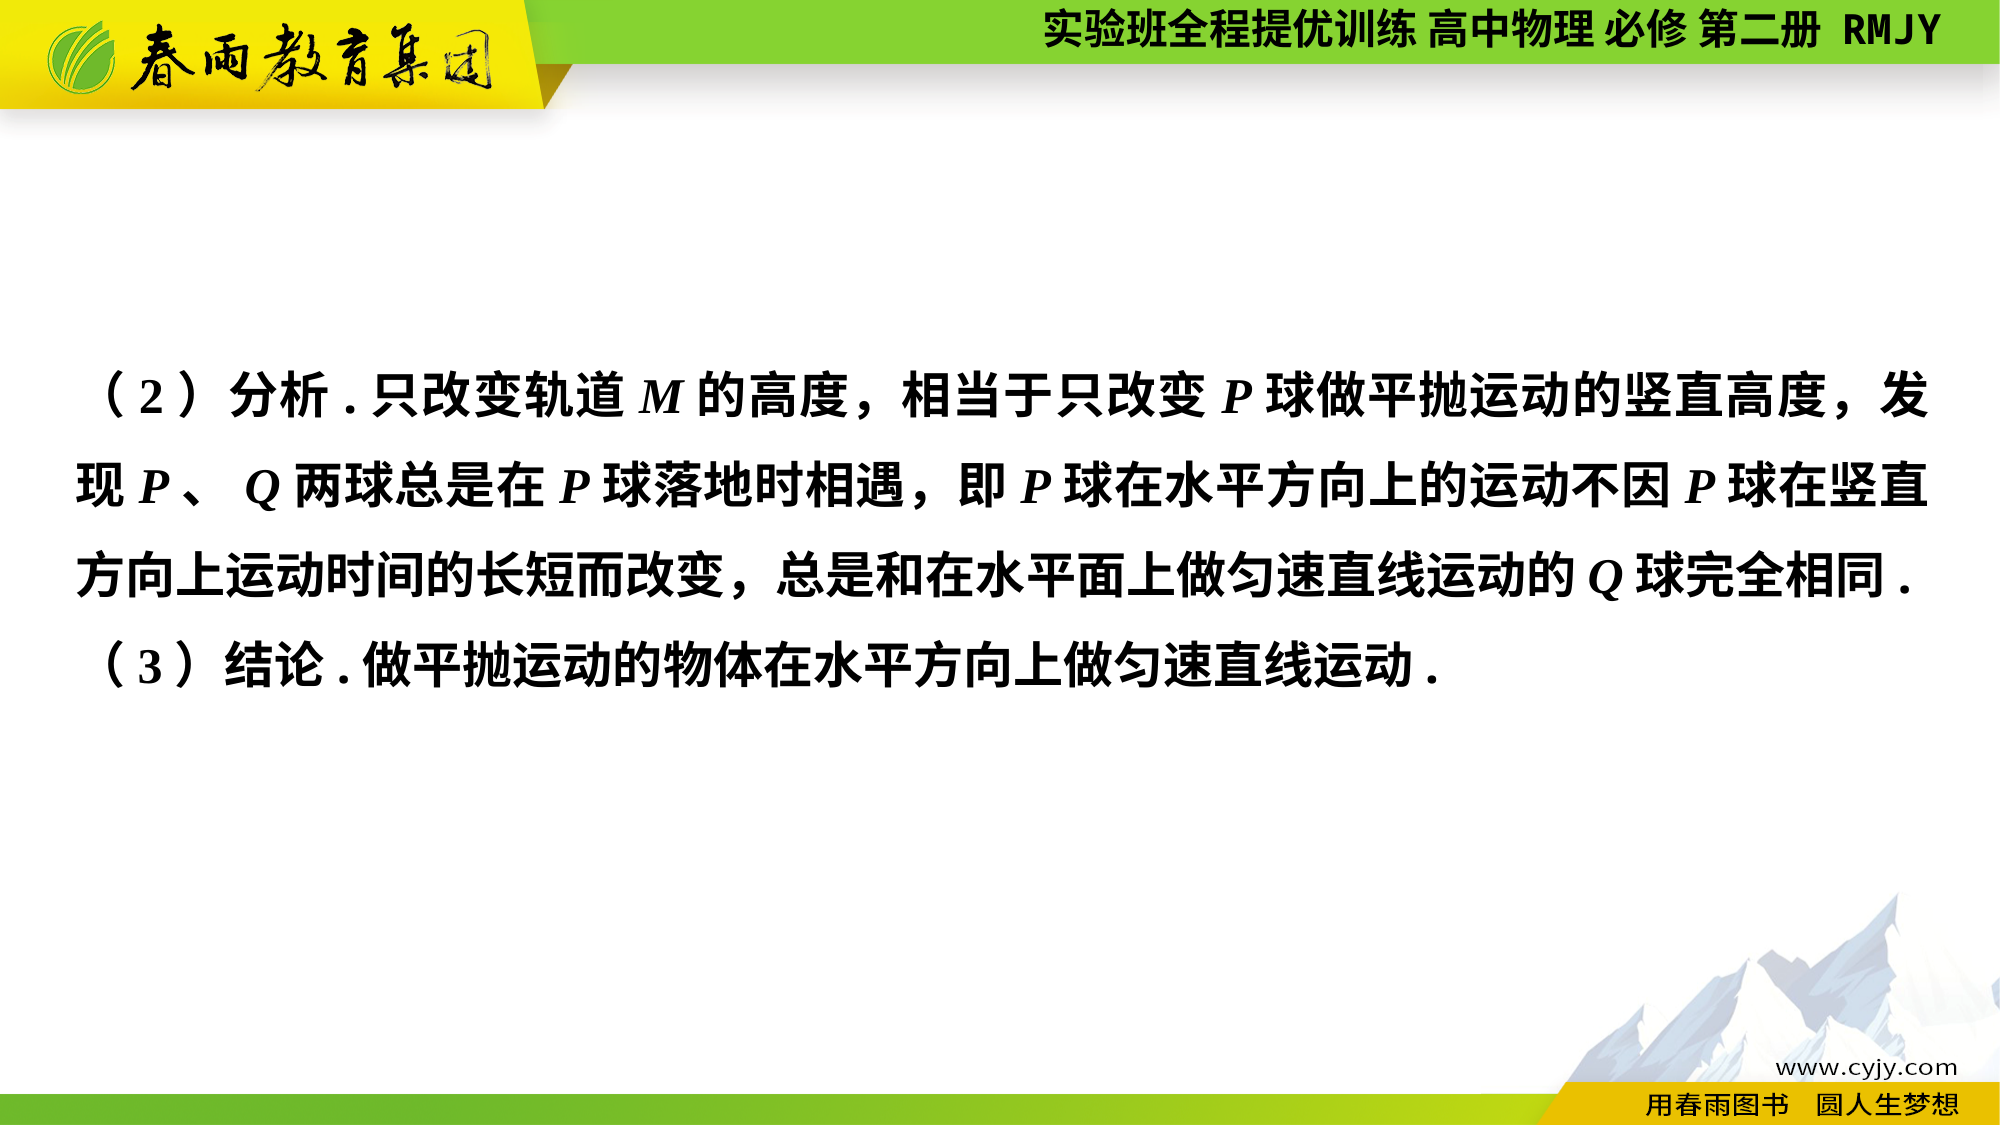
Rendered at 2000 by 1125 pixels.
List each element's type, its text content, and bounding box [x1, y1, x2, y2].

picture [0, 0, 2000, 1125]
list （2）分析.只改变轨道M的高度，相当于只改变P球做平抛运动的竖直高度，发现P、Q两球总是在P球落地时相遇，即P球在水平方向上的运动不因P球在竖直方向上运动时间的长短而改变，总是和在水平面上做匀速直线运动的Q球完全相同. （3）结论.做平抛运动的物体在水平方向上做匀速直线运动. [60, 326, 1945, 694]
